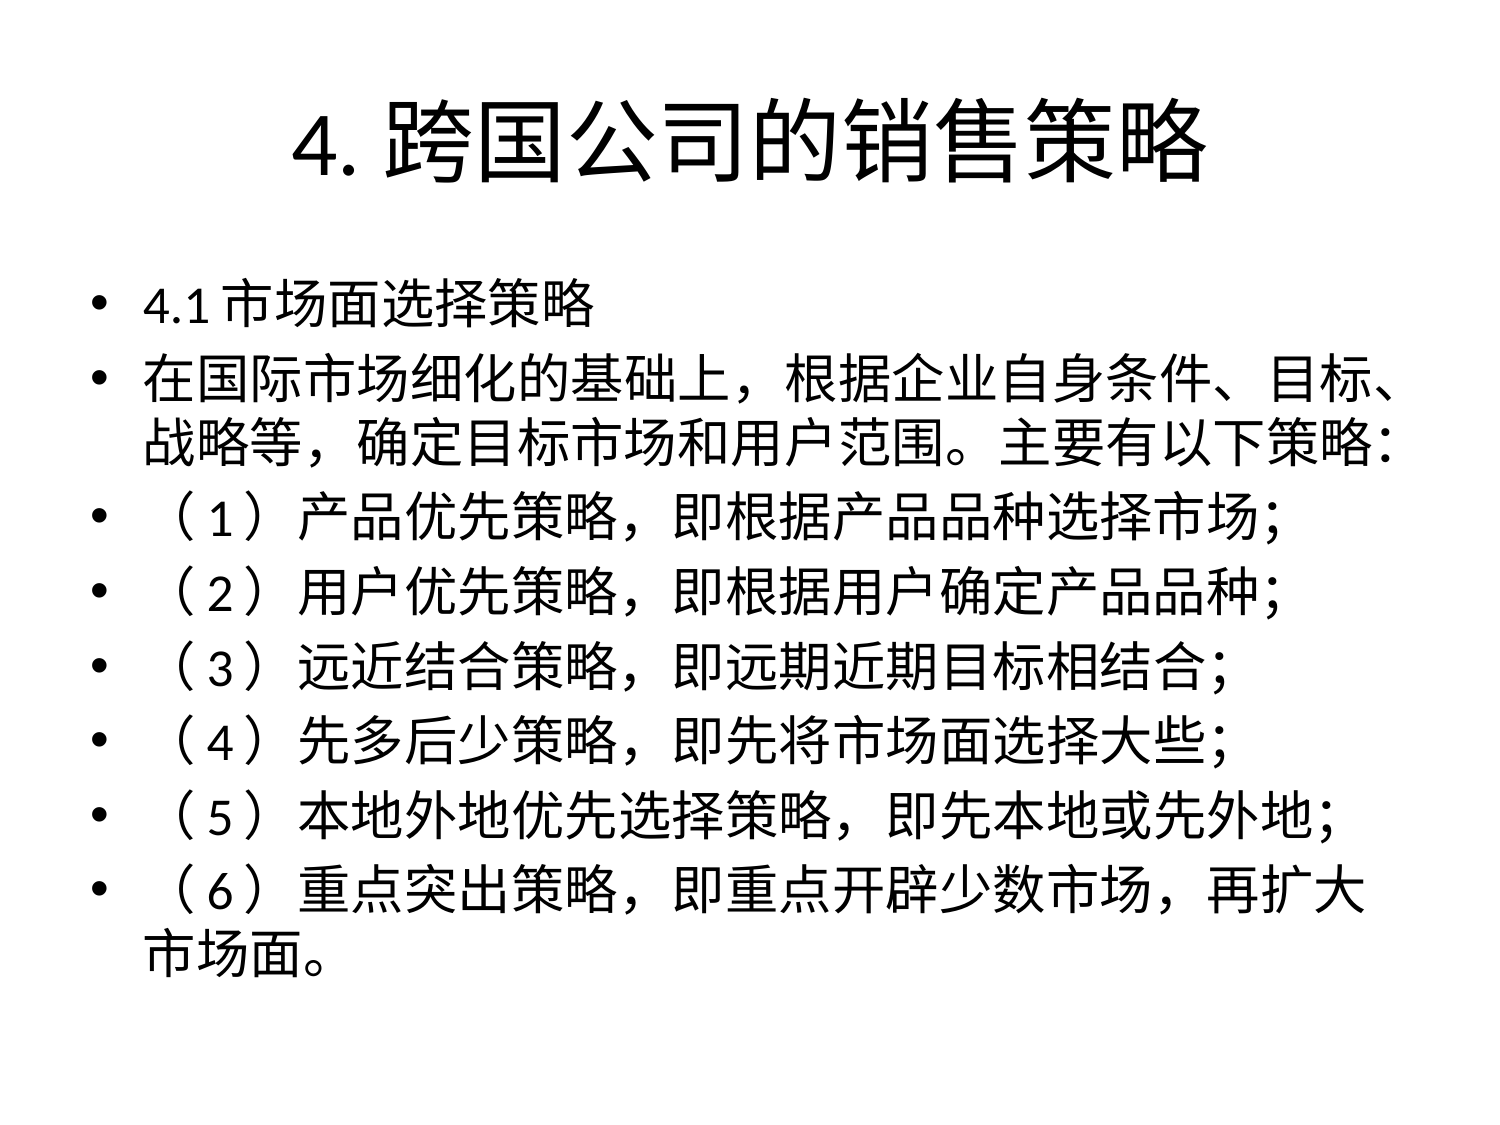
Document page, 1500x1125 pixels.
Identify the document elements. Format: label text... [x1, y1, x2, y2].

title 4.跨国公司的销售策略 [75, 45, 1425, 233]
list 4.1市场面选择策略 在国际市场细化的基础上，根据企业自身条件、目标、战略等，确定目标市场和用户范围。主要有以下策略： （1）产品优先策略，即根据产品品种选择市场； （2）用户优先策略，即根据用户确定产品品种； （3）远近结合策略，即远期近期目标相结合； （4）先多后少策略，即先将市场面选择大些； （5）本地外地优先选择策略，即先本地或先外地； （6）重点突出策略，即重点开辟少数市场，再扩大市场面。 [75, 262, 1425, 1005]
